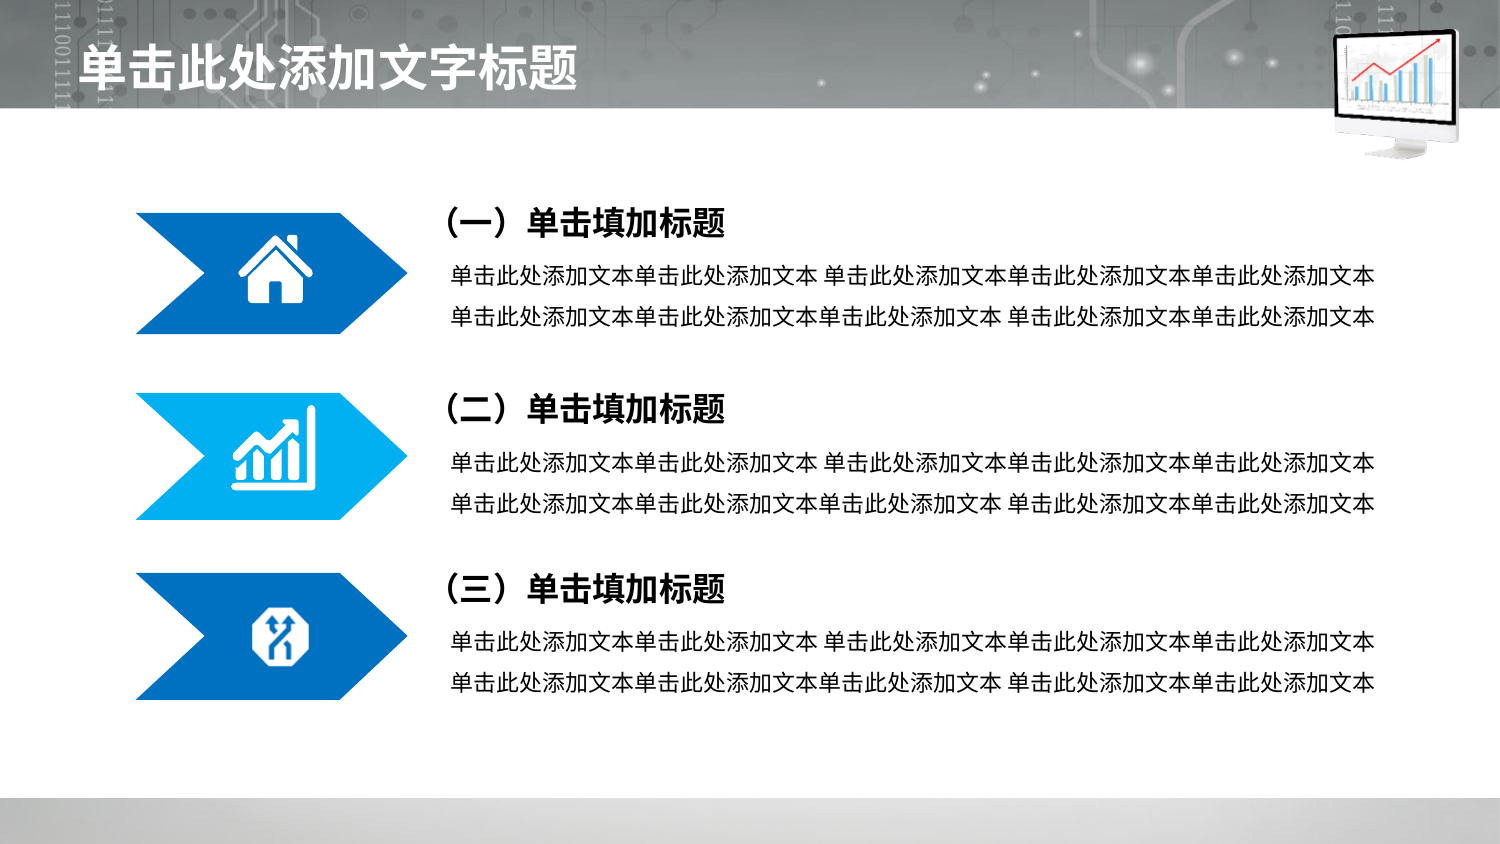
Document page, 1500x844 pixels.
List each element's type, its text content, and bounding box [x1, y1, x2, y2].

text_box 单击此处添加文本单击此处添加文本 单击此处添加文本单击此处添加文本单击此处添加文本 单击此处添加文本单击此处添加文本单击此处添加文本 单击此处添加文本单击此处添加文本 [436, 240, 1436, 338]
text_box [135, 392, 408, 520]
text_box （二）单击填加标题 [417, 383, 855, 434]
text_box 单击此处添加文本单击此处添加文本 单击此处添加文本单击此处添加文本单击此处添加文本 单击此处添加文本单击此处添加文本单击此处添加文本 单击此处添加文本单击此处添加文本 [436, 427, 1436, 524]
picture [0, 0, 1500, 162]
text_box 单击此处添加文本单击此处添加文本 单击此处添加文本单击此处添加文本单击此处添加文本 单击此处添加文本单击此处添加文本单击此处添加文本 单击此处添加文本单击此处添加文本 [436, 607, 1436, 704]
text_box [135, 572, 408, 700]
picture [0, 798, 1500, 844]
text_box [135, 212, 408, 335]
text_box （三）单击填加标题 [417, 563, 855, 613]
text_box （一）单击填加标题 [417, 197, 855, 247]
